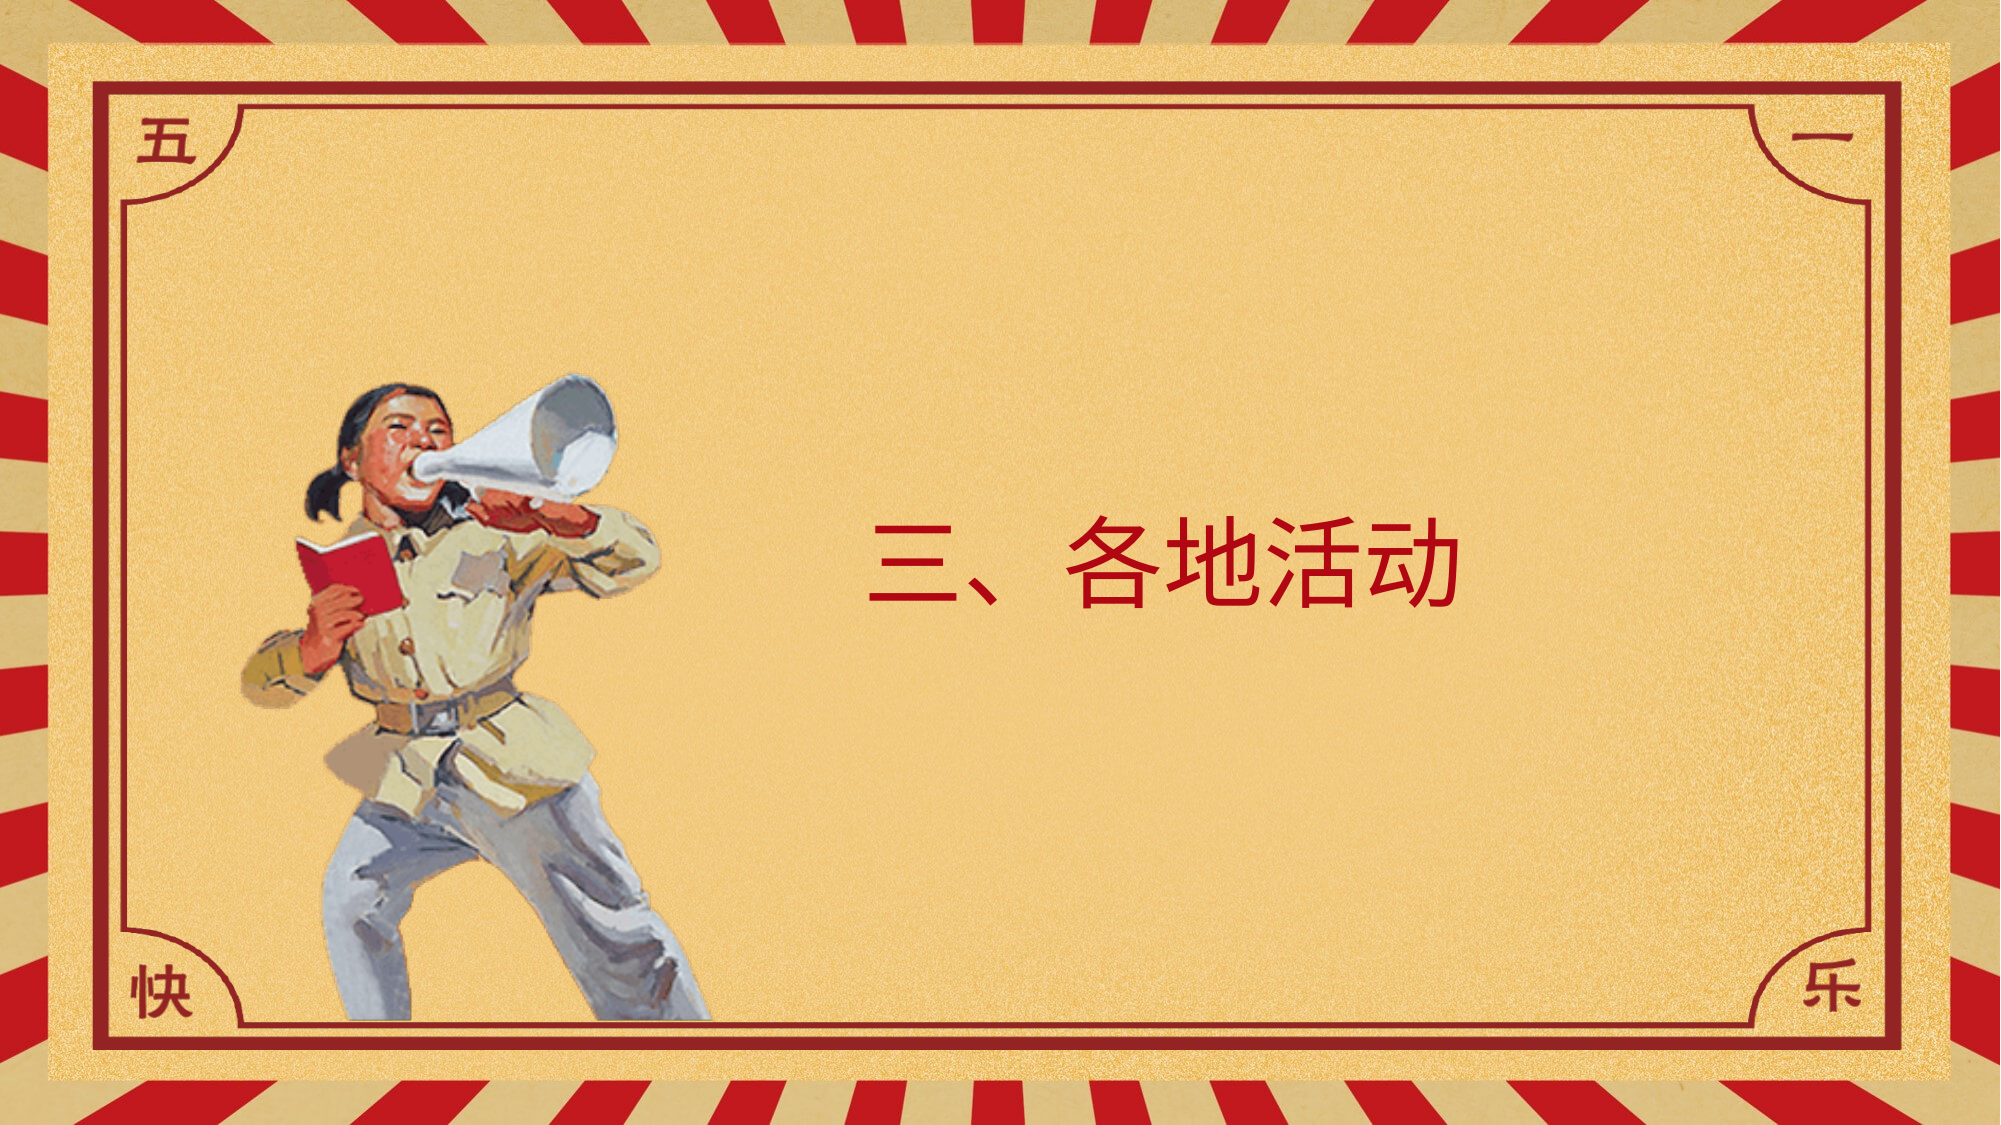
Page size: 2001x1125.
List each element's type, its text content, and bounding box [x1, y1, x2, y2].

text_box 三、各地活动 [848, 492, 1479, 628]
picture [0, 0, 2000, 10]
picture [0, 11, 2000, 1125]
